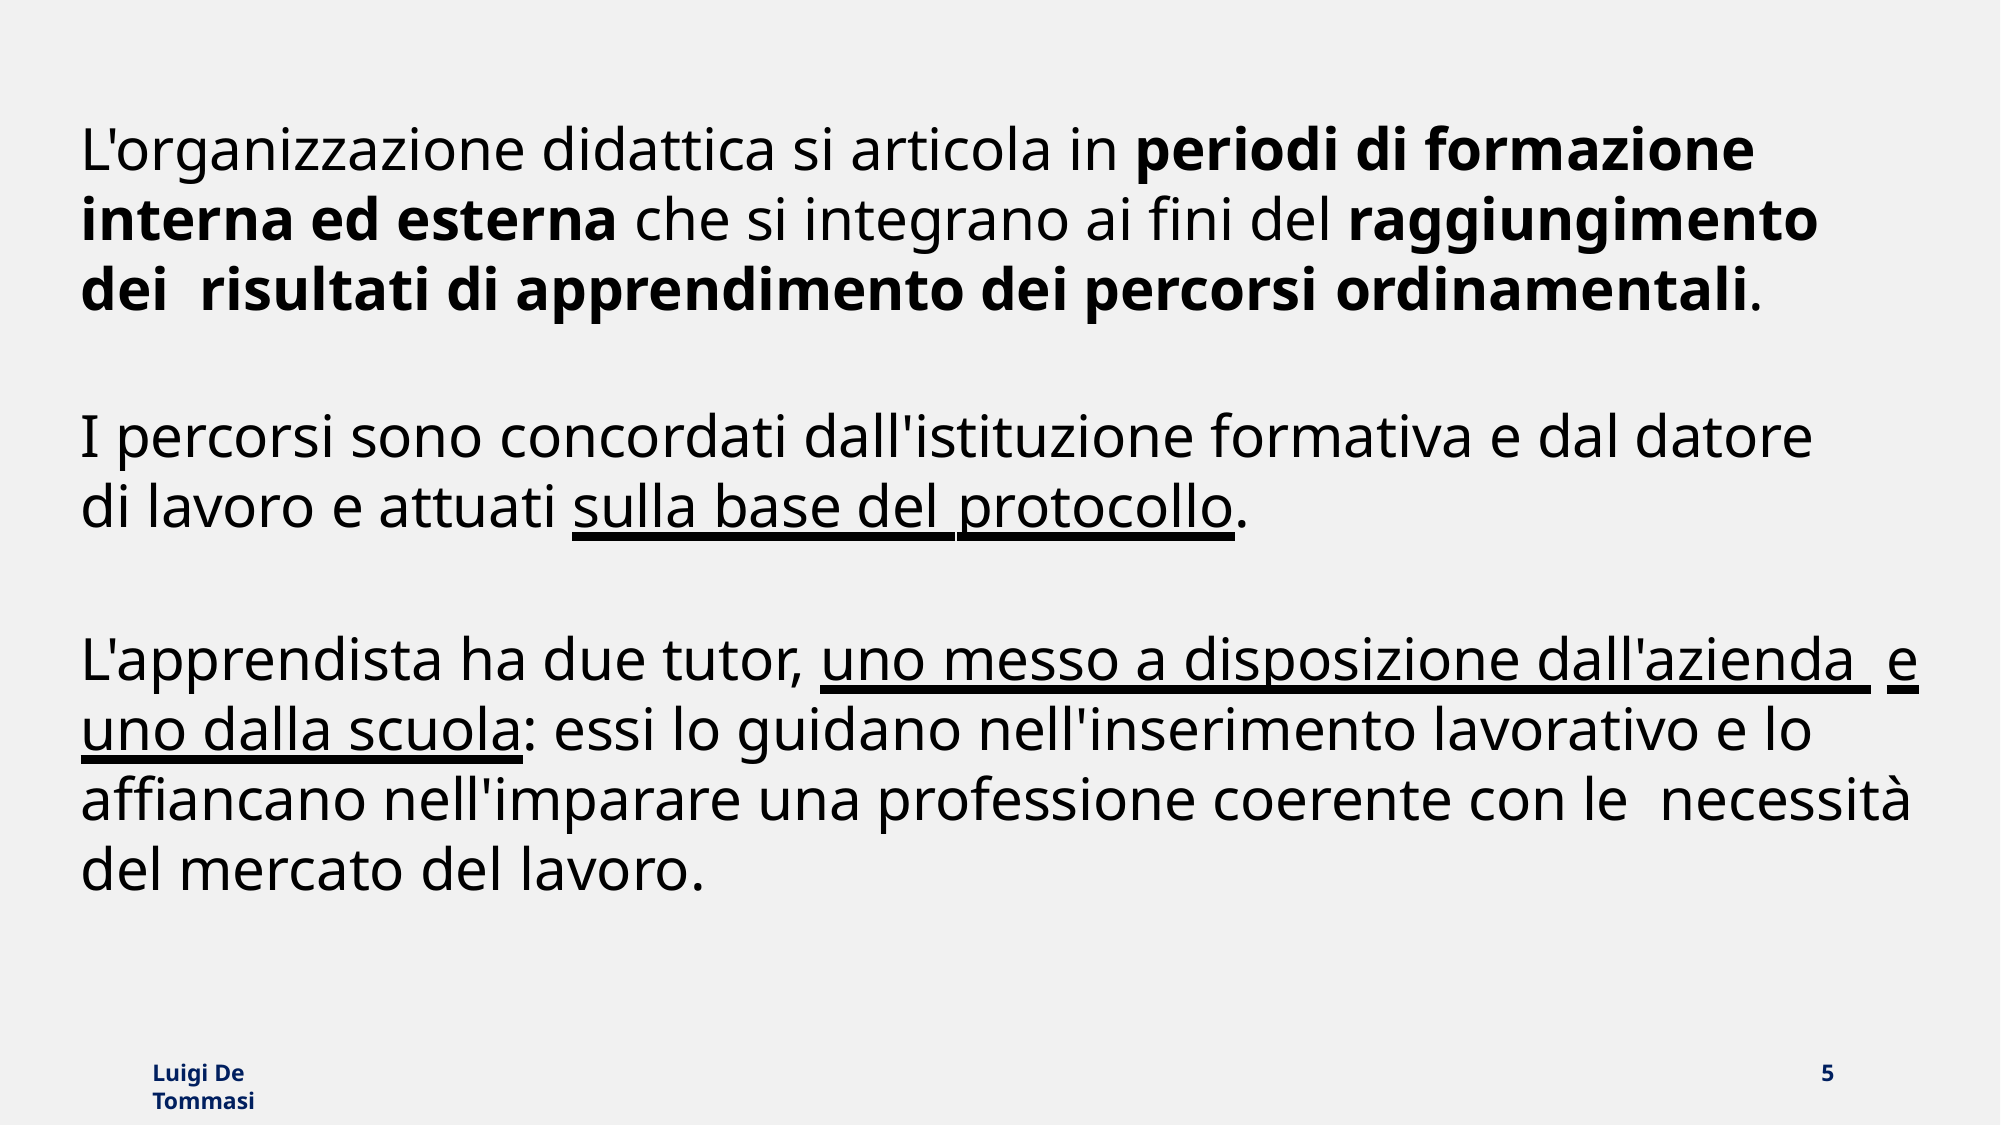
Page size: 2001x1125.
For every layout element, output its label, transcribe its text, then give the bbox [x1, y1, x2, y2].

footer Luigi De Tommasi [150, 1056, 347, 1125]
slide_number 5 [1817, 1056, 1852, 1125]
text_box L'organizzazione didattica si articola in periodi di formazione interna ed esterna che si integrano ai fini del raggiungimento dei risultati di apprendimento dei percorsi ordinamentali. I percorsi sono concordati dall'istituzione formativa e dal datore di lavoro e attuati sulla base del protocollo. L'apprendista ha due tutor, uno messo a disposizione dall'azienda e uno dalla scuola: essi lo guidano nell'inserimento lavorativo e lo affiancano nell'imparare una professione coerente con le necessità del mercato del lavoro. [78, 110, 1936, 903]
